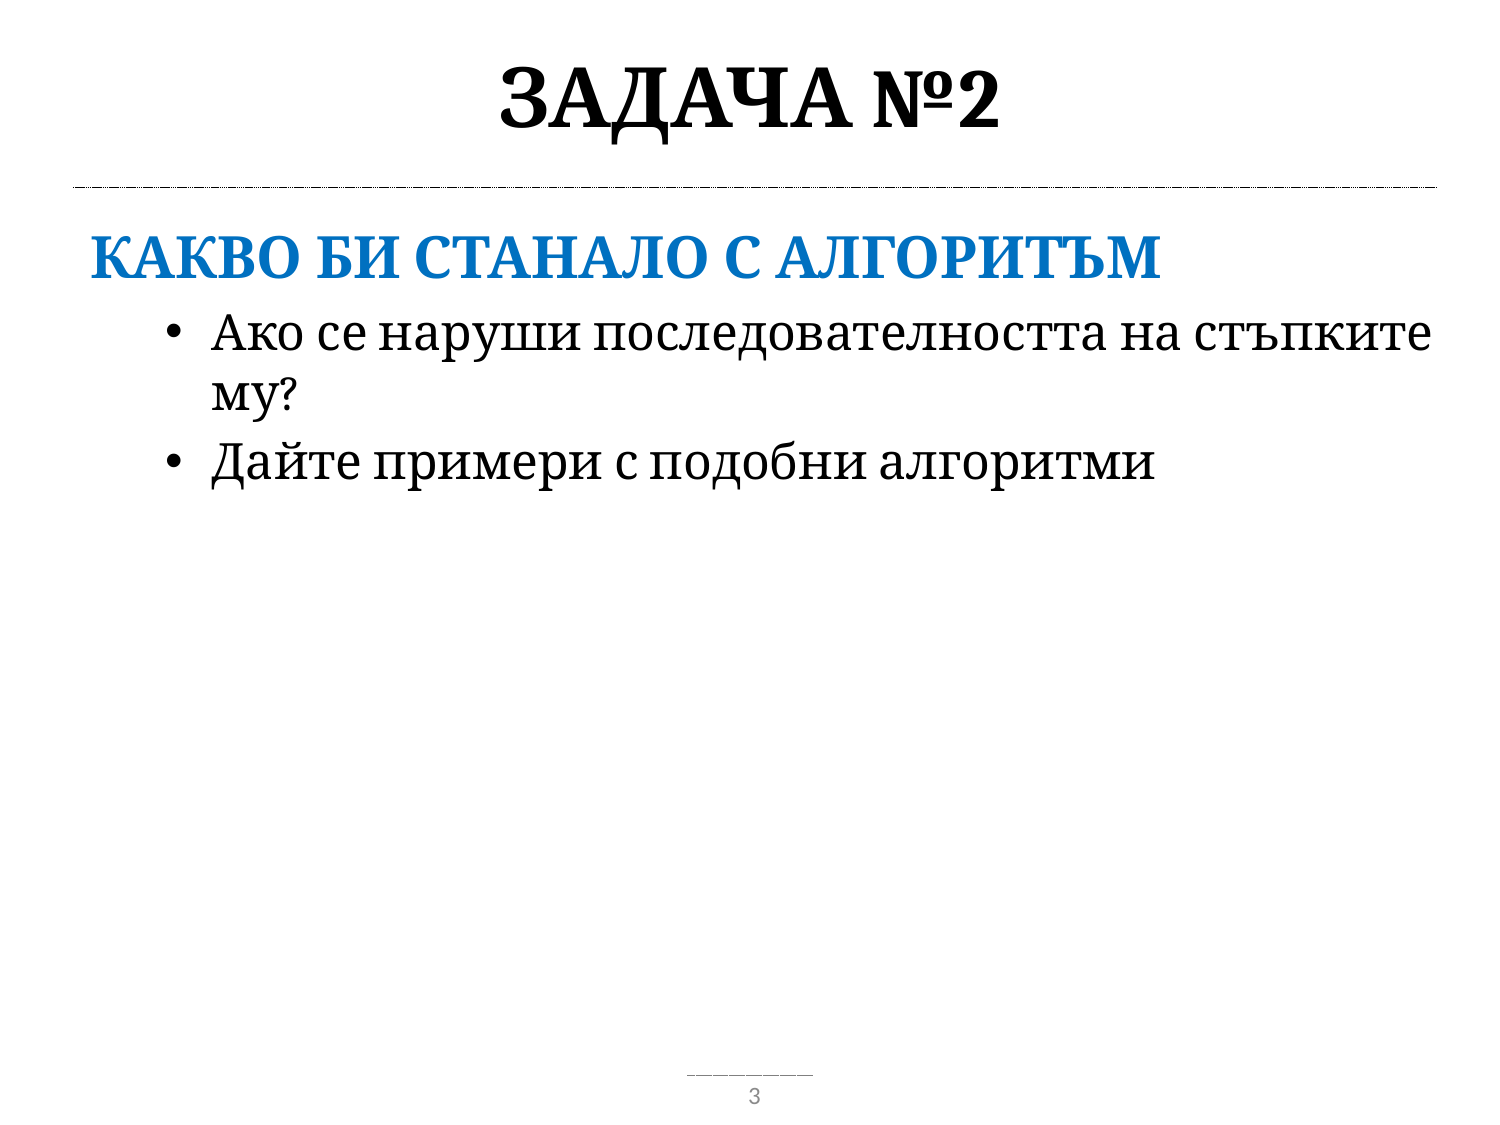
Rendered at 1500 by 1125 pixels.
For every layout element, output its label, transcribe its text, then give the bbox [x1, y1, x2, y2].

list Какво би станало с алгоритъм Ако се наруши последователността на стъпките му? Дайте примери с подобни алгоритми [75, 212, 1450, 1063]
title Задача №2 [0, 0, 1500, 188]
slide_number 3 [579, 1065, 930, 1125]
